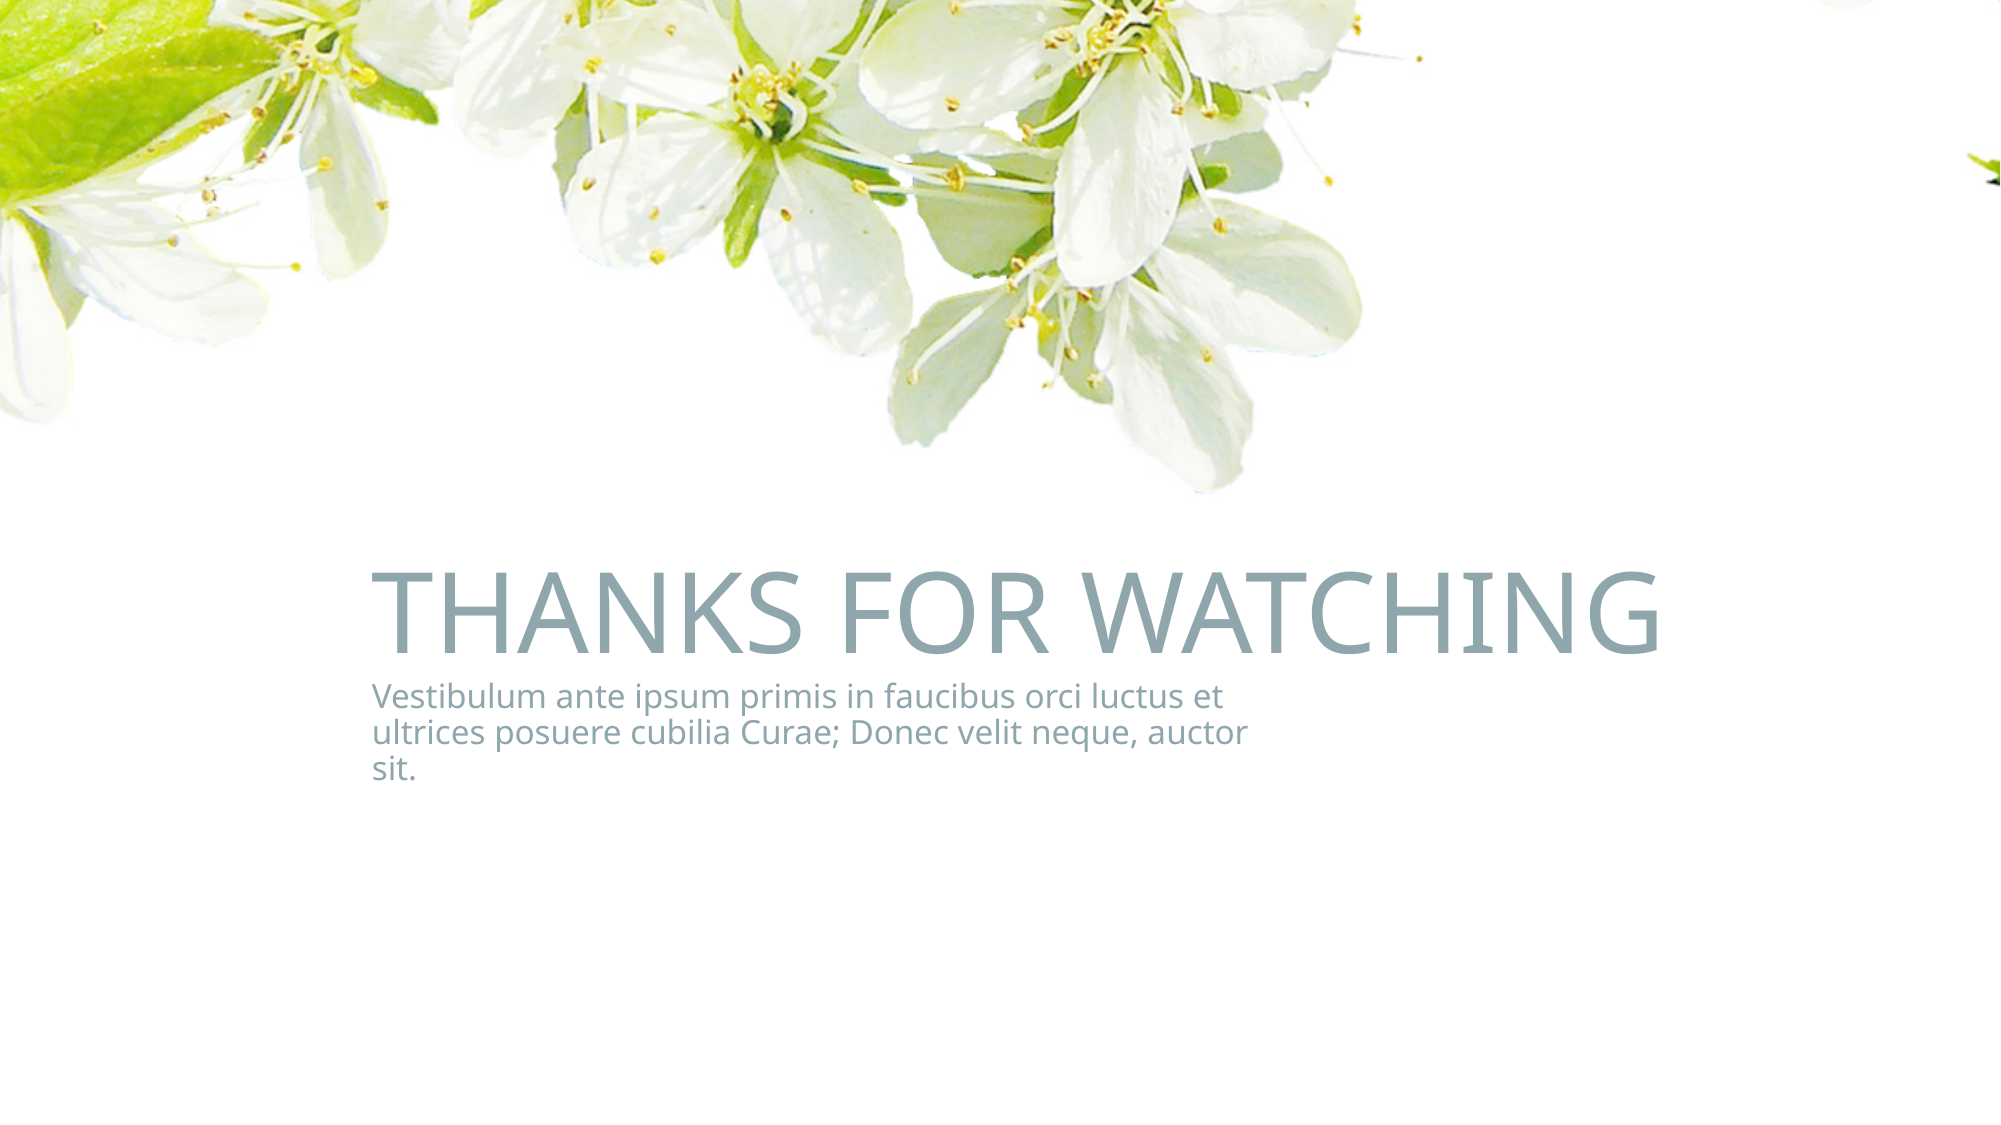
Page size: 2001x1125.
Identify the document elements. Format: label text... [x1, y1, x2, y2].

title THANKS FOR WATCHING [356, 293, 1796, 686]
subtitle Vestibulum ante ipsum primis in faucibus orci luctus et ultrices posuere cubilia Curae; Donec velit neque, auctor sit. [356, 672, 1300, 945]
picture [0, 0, 2001, 1125]
